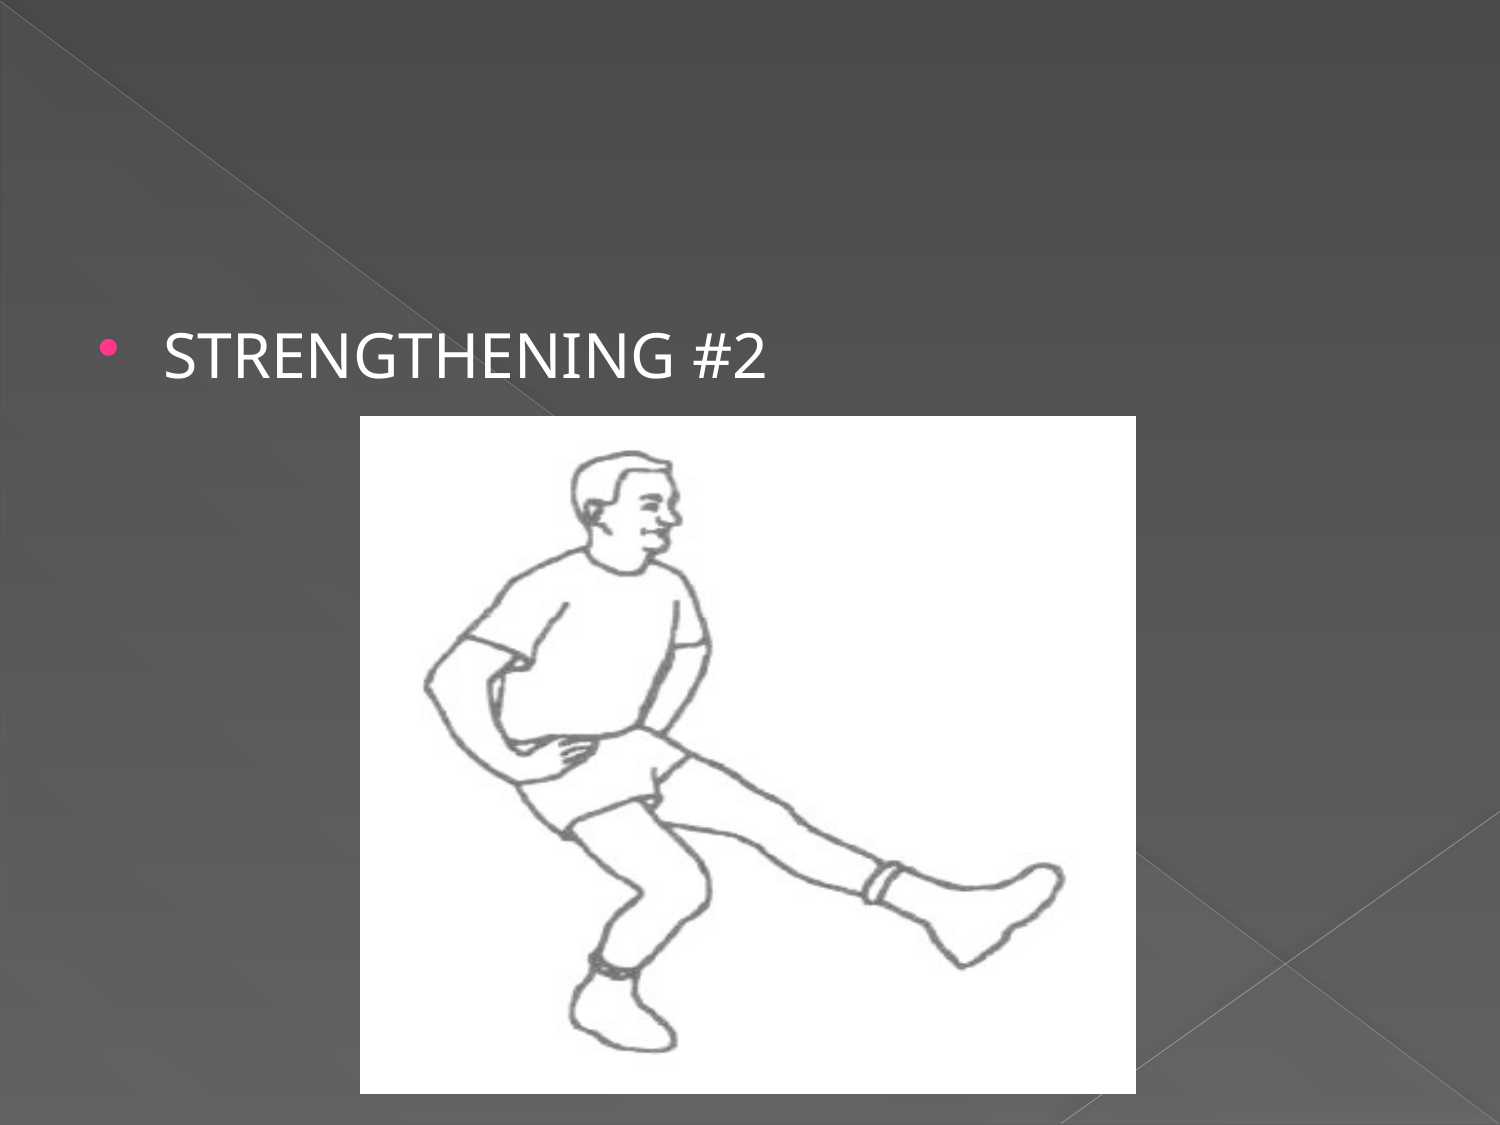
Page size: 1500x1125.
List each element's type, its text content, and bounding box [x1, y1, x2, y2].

list STRENGTHENING #2 [75, 308, 1425, 1059]
picture [359, 416, 1136, 1095]
